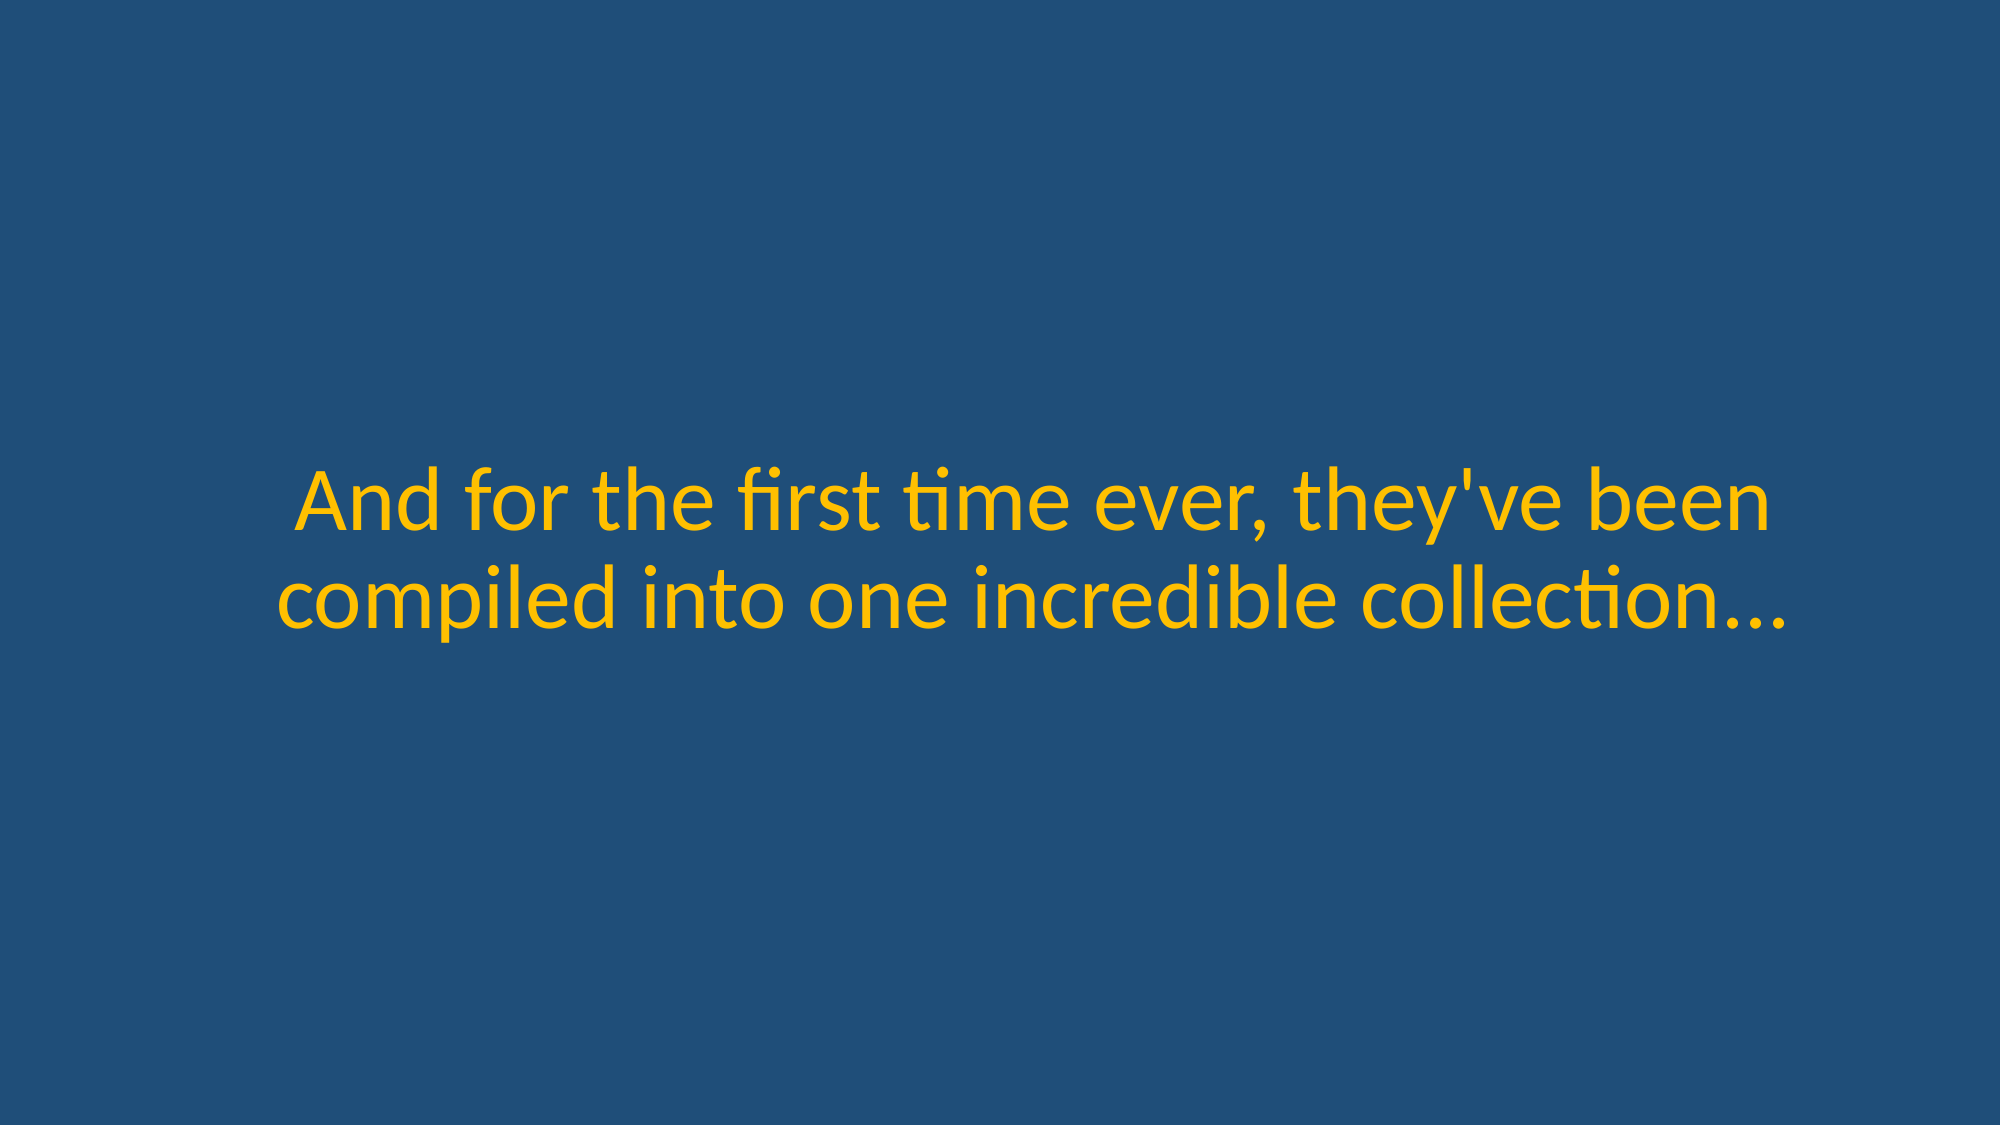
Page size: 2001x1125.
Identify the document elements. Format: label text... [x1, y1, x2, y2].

list And for the first time ever, they've been compiled into one incredible collection... [171, 323, 1897, 774]
